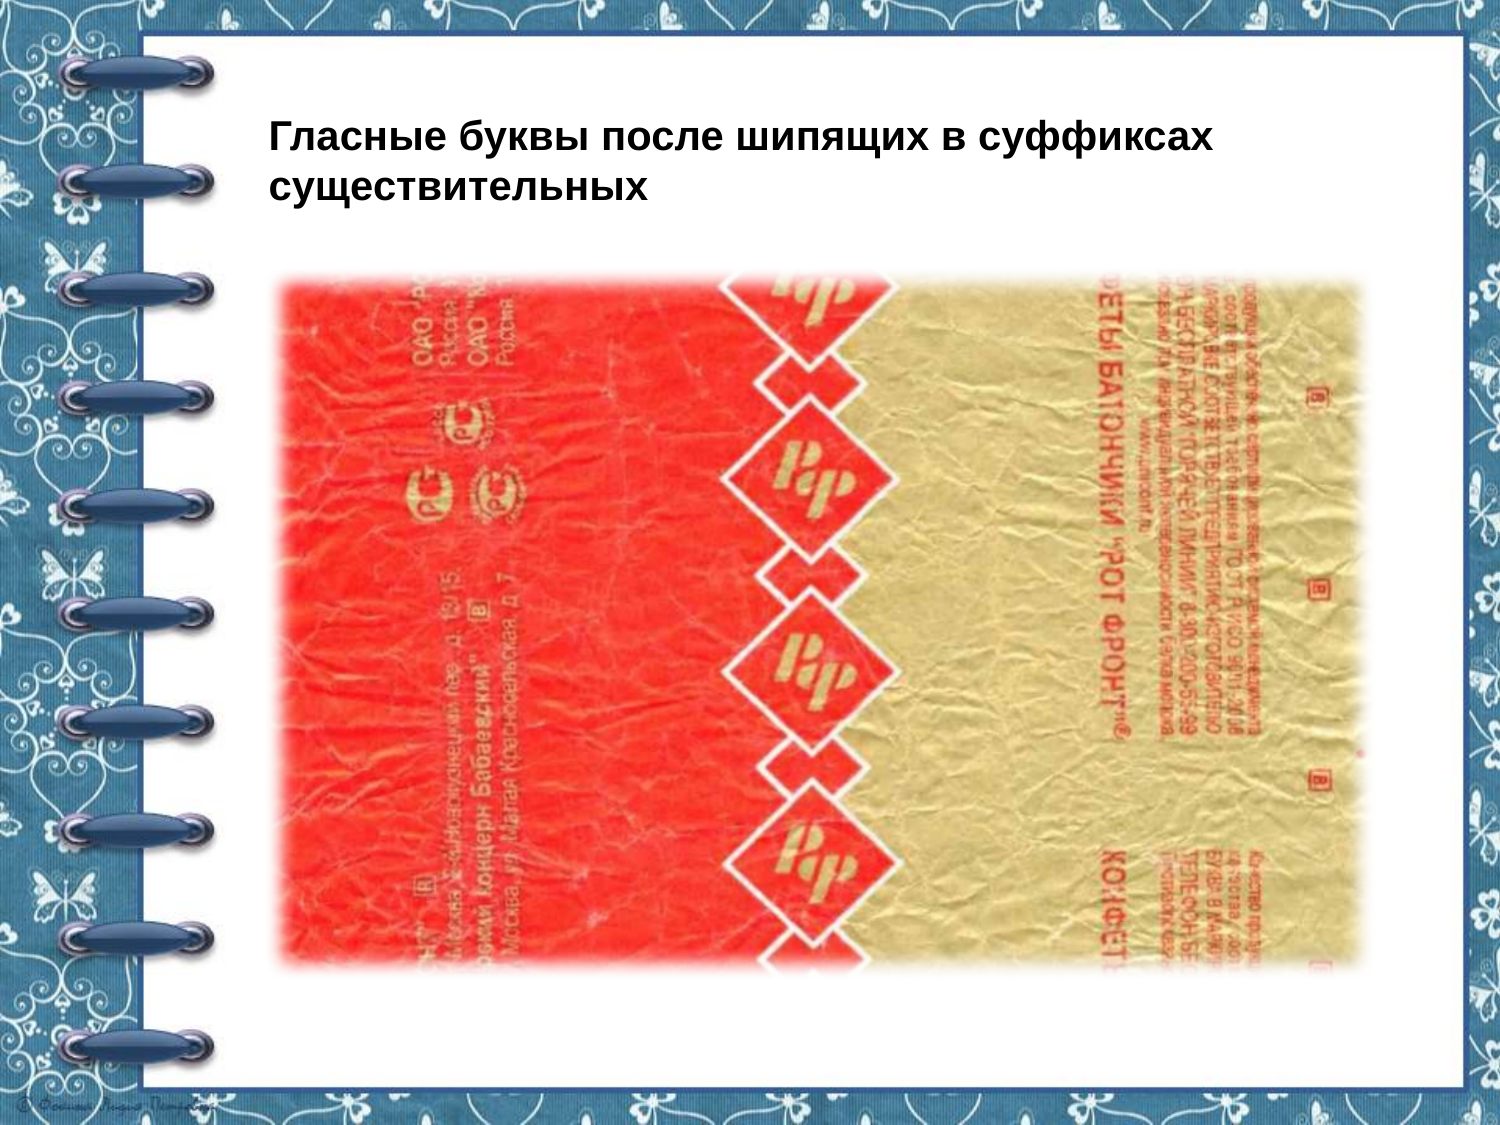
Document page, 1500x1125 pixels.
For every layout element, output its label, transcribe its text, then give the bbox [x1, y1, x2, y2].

text_box Гласные буквы после шипящих в суффиксах существительных [253, 101, 1424, 217]
picture [0, 0, 1500, 1125]
